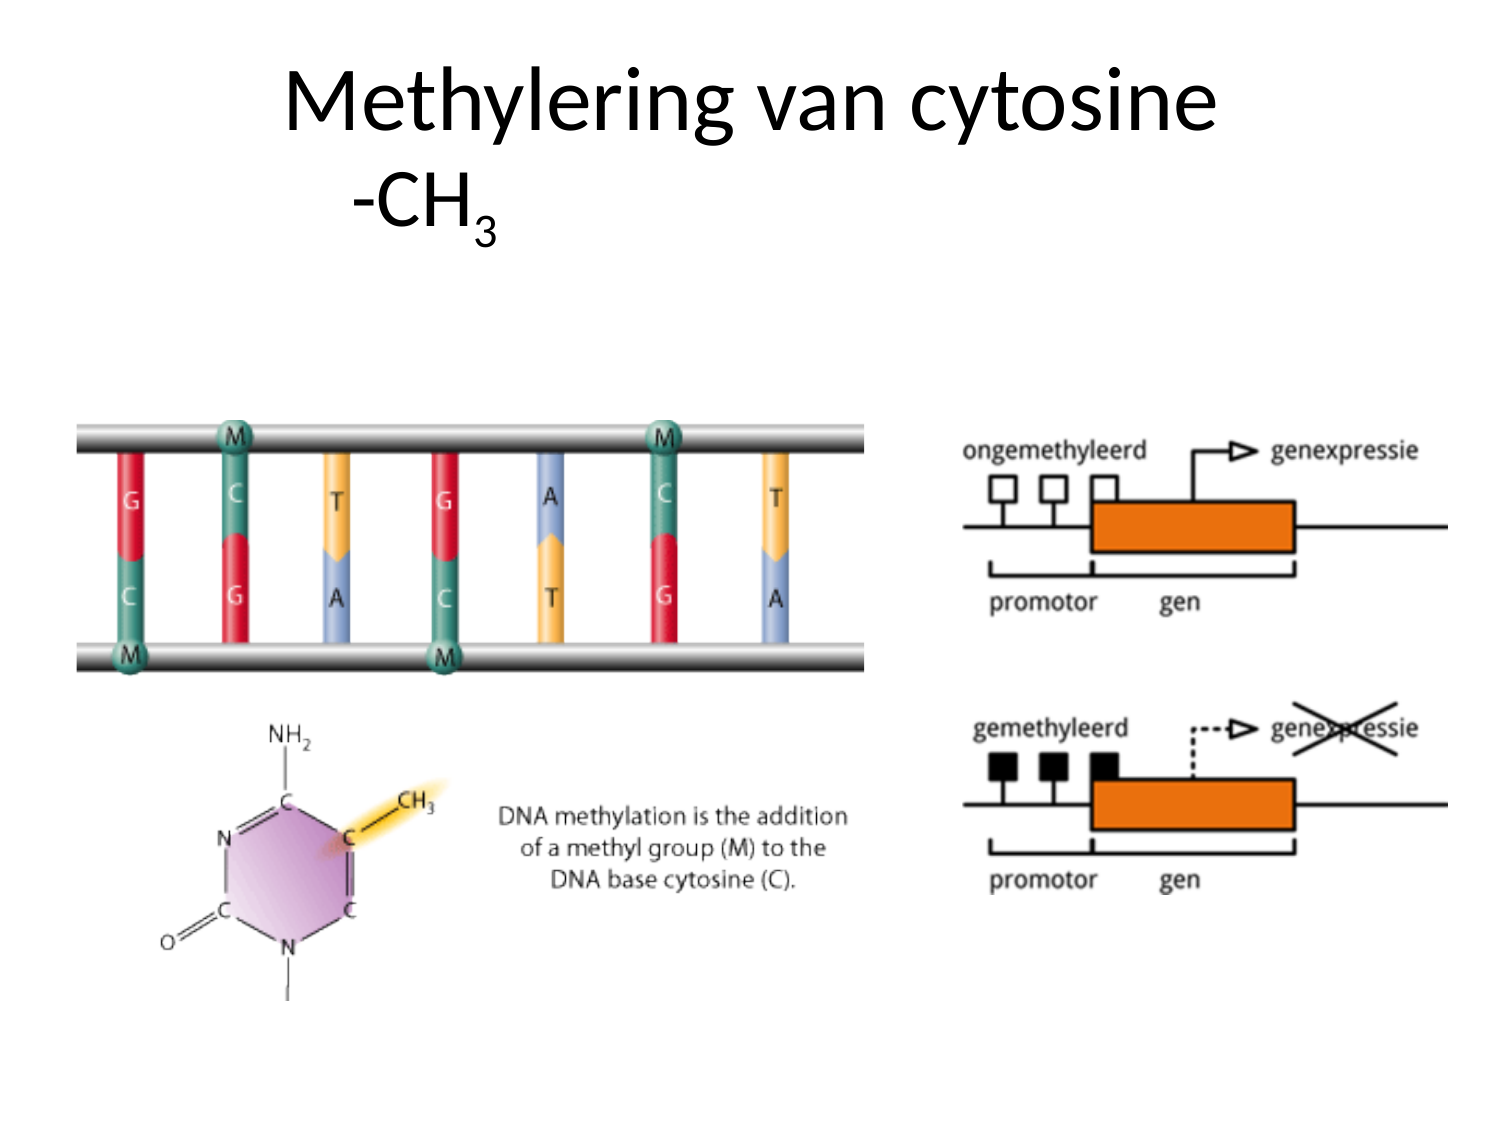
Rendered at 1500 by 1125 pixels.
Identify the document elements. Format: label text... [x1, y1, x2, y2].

text_box -CH3 [336, 135, 529, 265]
picture [76, 420, 865, 1001]
title Methylering van cytosine [76, 0, 1427, 188]
picture [962, 432, 1448, 896]
